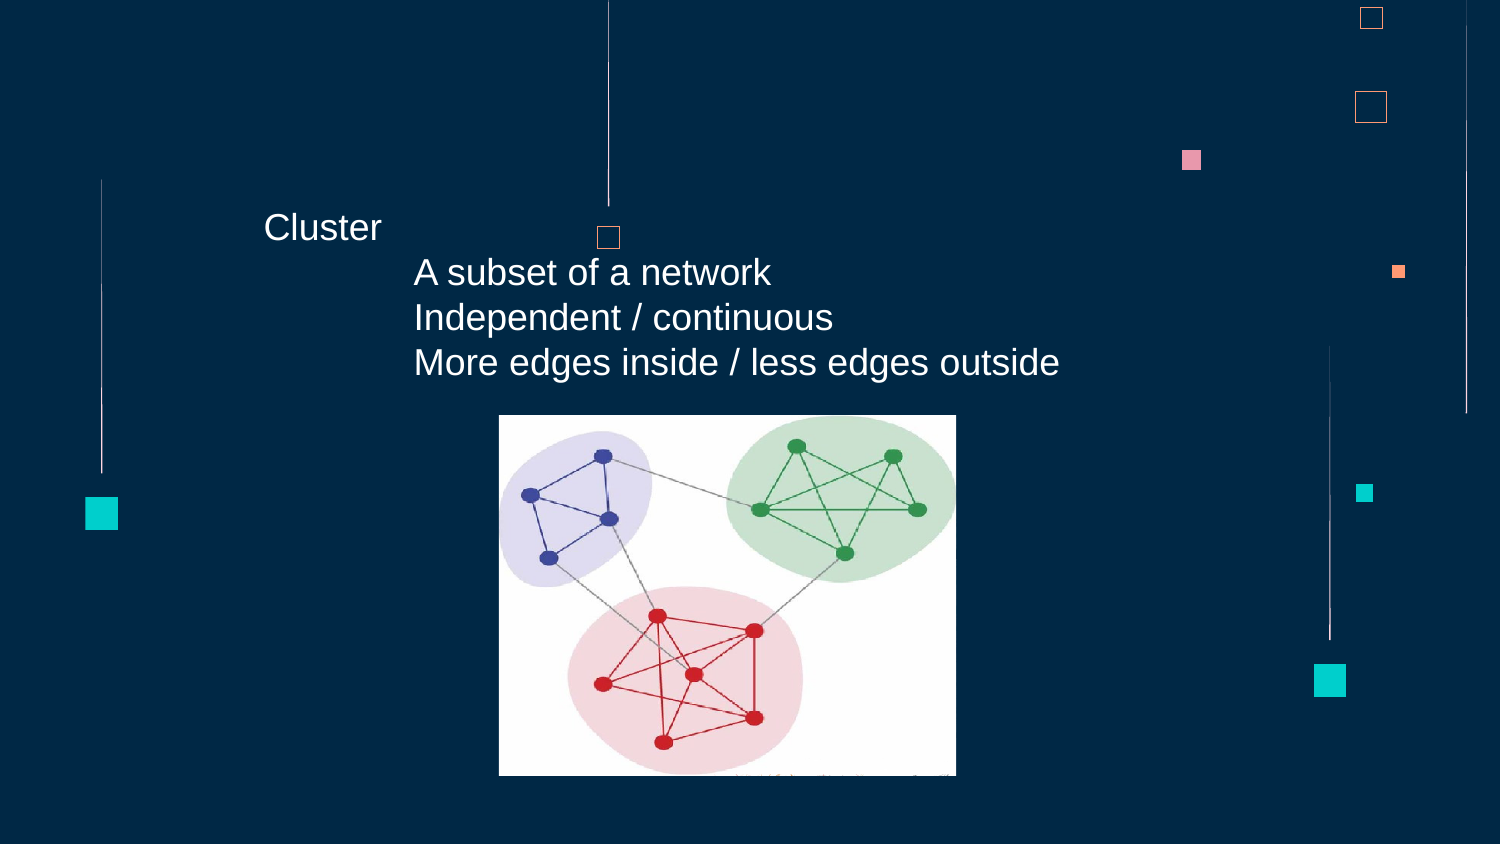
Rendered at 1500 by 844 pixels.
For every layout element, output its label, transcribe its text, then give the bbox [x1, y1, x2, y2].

text_box Cluster A subset of a network Independent / continuous More edges inside / less edges outside [248, 195, 1141, 391]
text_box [498, 415, 957, 776]
